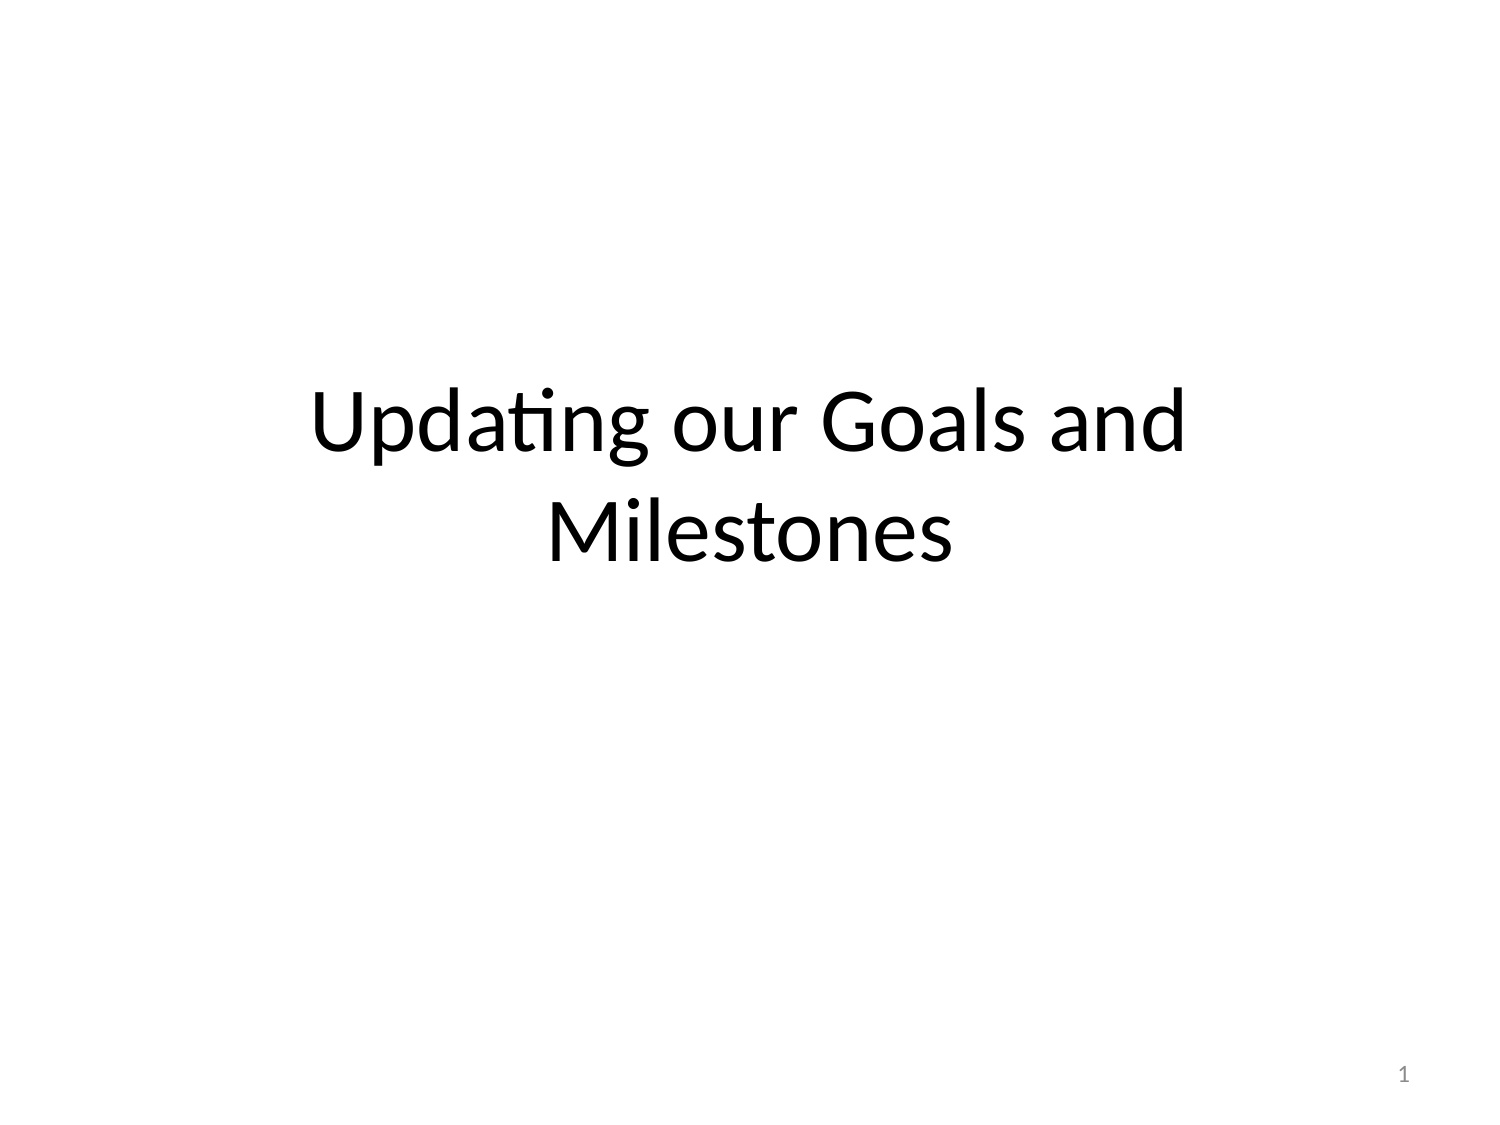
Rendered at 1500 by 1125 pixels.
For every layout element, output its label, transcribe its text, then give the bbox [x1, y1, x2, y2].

title Updating our Goals and Milestones [112, 349, 1388, 591]
slide_number 1 [1074, 1042, 1425, 1103]
